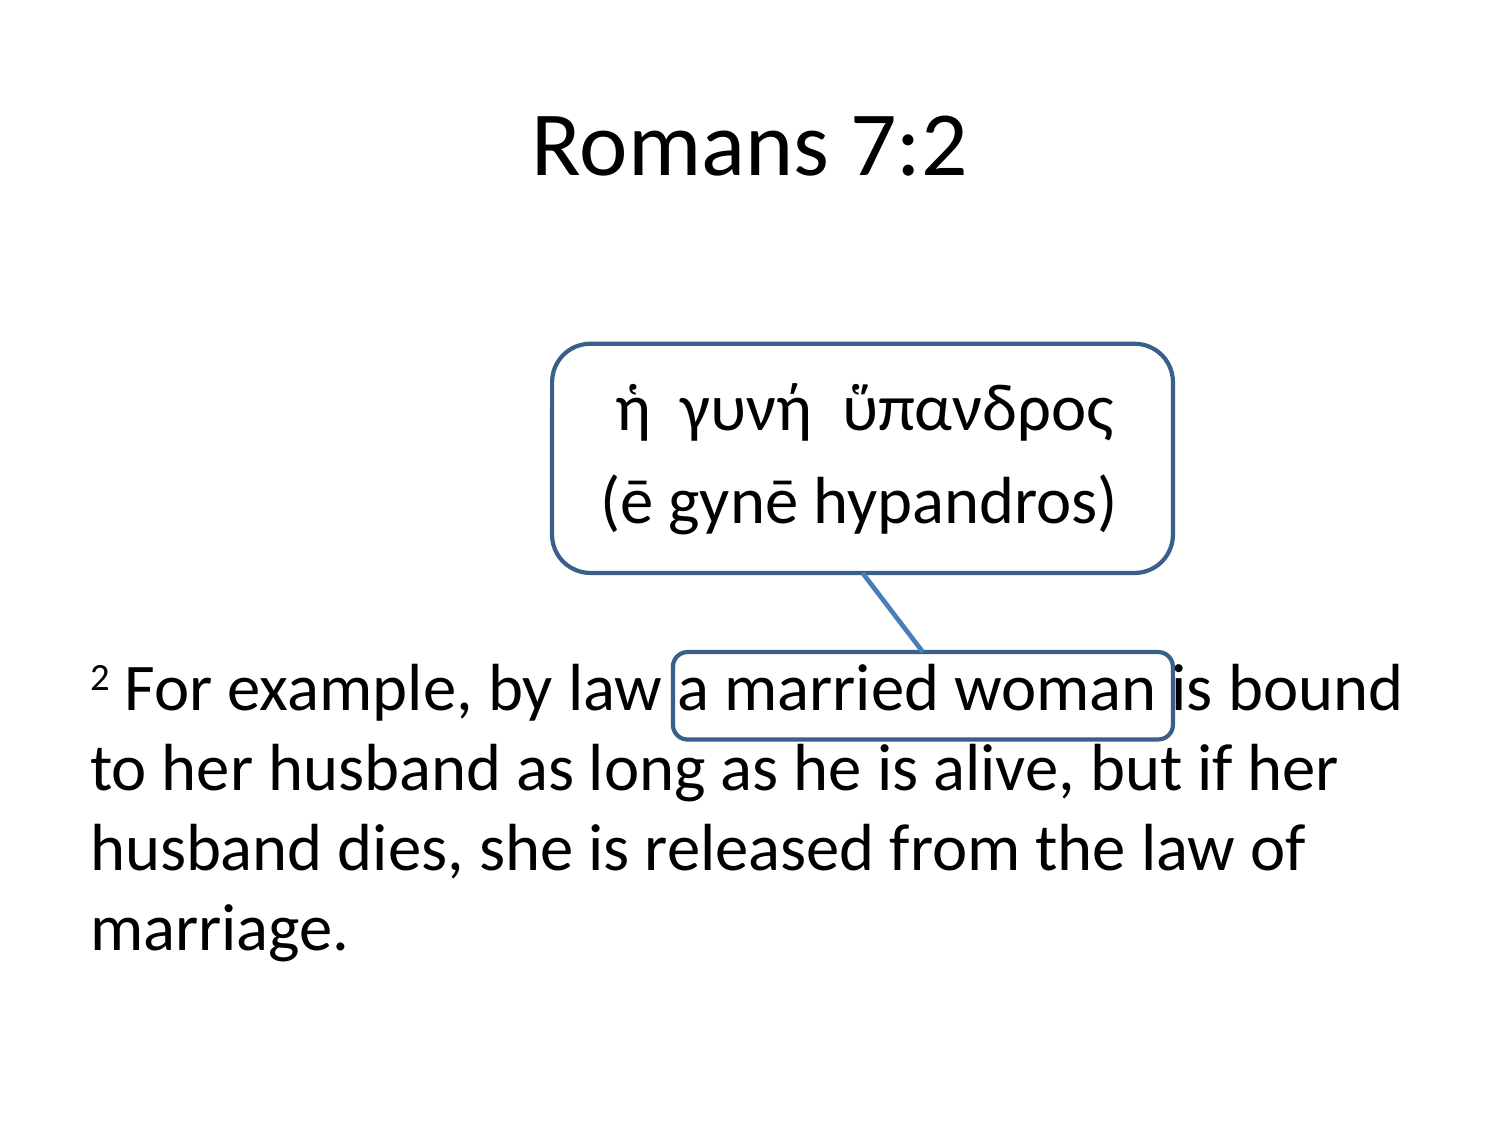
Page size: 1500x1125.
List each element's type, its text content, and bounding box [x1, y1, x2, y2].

list ἡ γυνή ὕπανδρος (ē gynē hypandros) 2 For example, by law a married woman is bound to her husband as long as he is alive, but if her husband dies, she is released from the law of marriage. [75, 262, 1425, 1005]
text_box [670, 649, 1176, 742]
text_box [549, 341, 1176, 576]
title Romans 7:2 [75, 45, 1425, 233]
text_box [862, 572, 924, 653]
